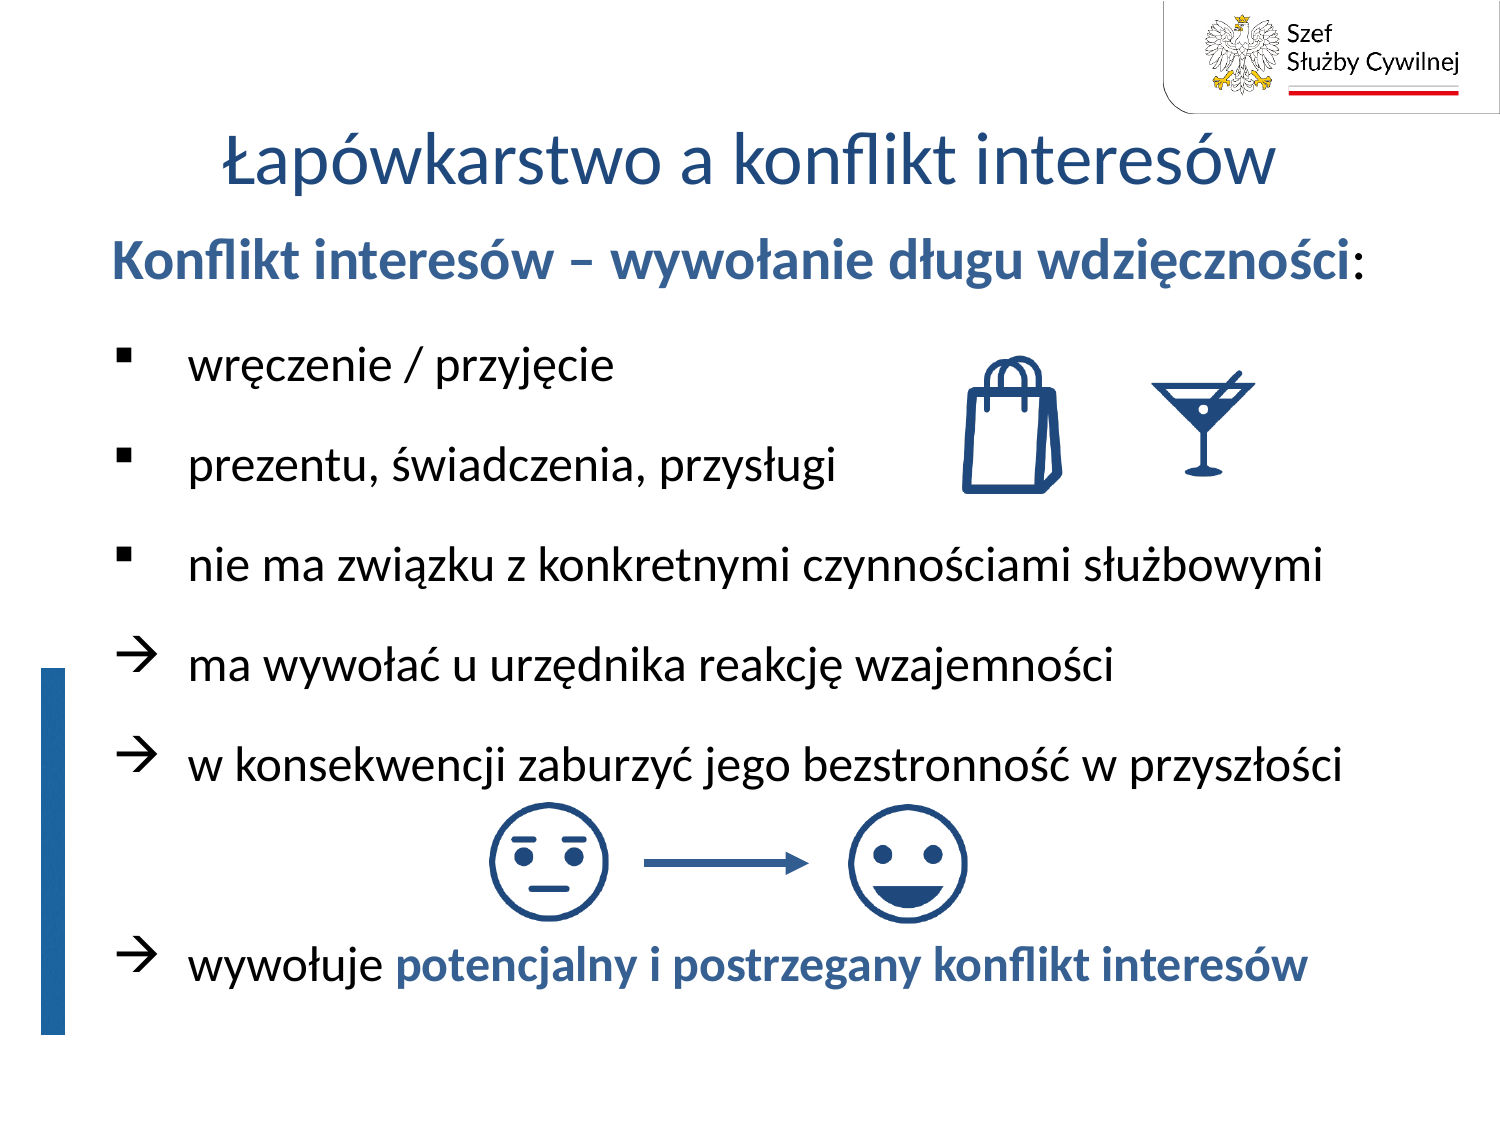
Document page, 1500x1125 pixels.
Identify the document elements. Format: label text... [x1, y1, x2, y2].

picture [41, 668, 65, 1035]
picture [936, 349, 1087, 501]
picture [1127, 347, 1279, 499]
picture [1163, 0, 1500, 114]
picture [832, 788, 983, 939]
title Łapówkarstwo a konflikt interesów [100, 101, 1400, 178]
picture [472, 786, 624, 938]
text_box Konflikt interesów – wywołanie długu wdzięczności: wręczenie / przyjęcie prezentu, świadczenia, przysługi nie ma związku z konkretnymi czynnościami służbowymi ma wywołać u urzędnika reakcję wzajemności w konsekwencji zaburzyć jego bezstronność w przyszłości wywołuje potencjalny i postrzegany konflikt interesów [97, 178, 1400, 1018]
